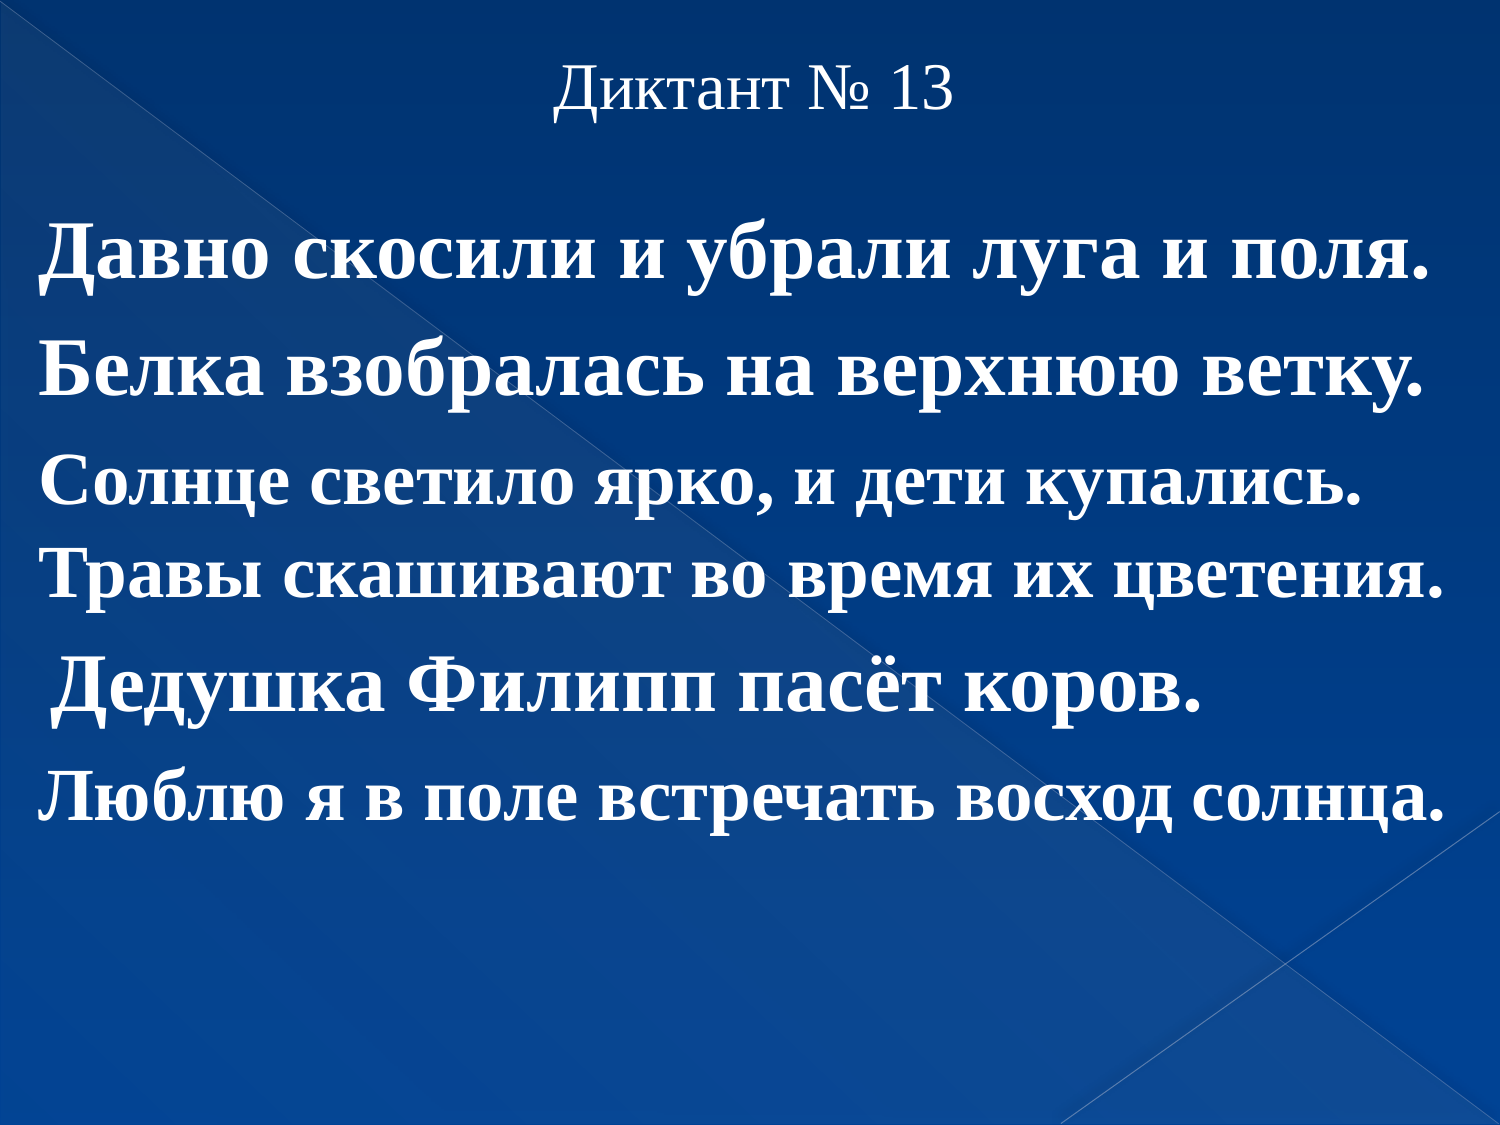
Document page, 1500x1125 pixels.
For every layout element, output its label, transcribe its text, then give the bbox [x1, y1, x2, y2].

text_box Дедушка Филипп пасёт коров. [35, 621, 1500, 736]
text_box Травы скашивают во время их цветения. [23, 515, 1500, 621]
text_box Люблю я в поле встречать восход солнца. [23, 738, 1500, 843]
text_box Белка взобралась на верхнюю ветку. [23, 304, 1500, 420]
text_box Давно скосили и убрали луга и поля. [23, 187, 1454, 303]
text_box Диктант № 13 [539, 35, 985, 130]
text_box Солнце светило ярко, и дети купались. [23, 421, 1500, 515]
